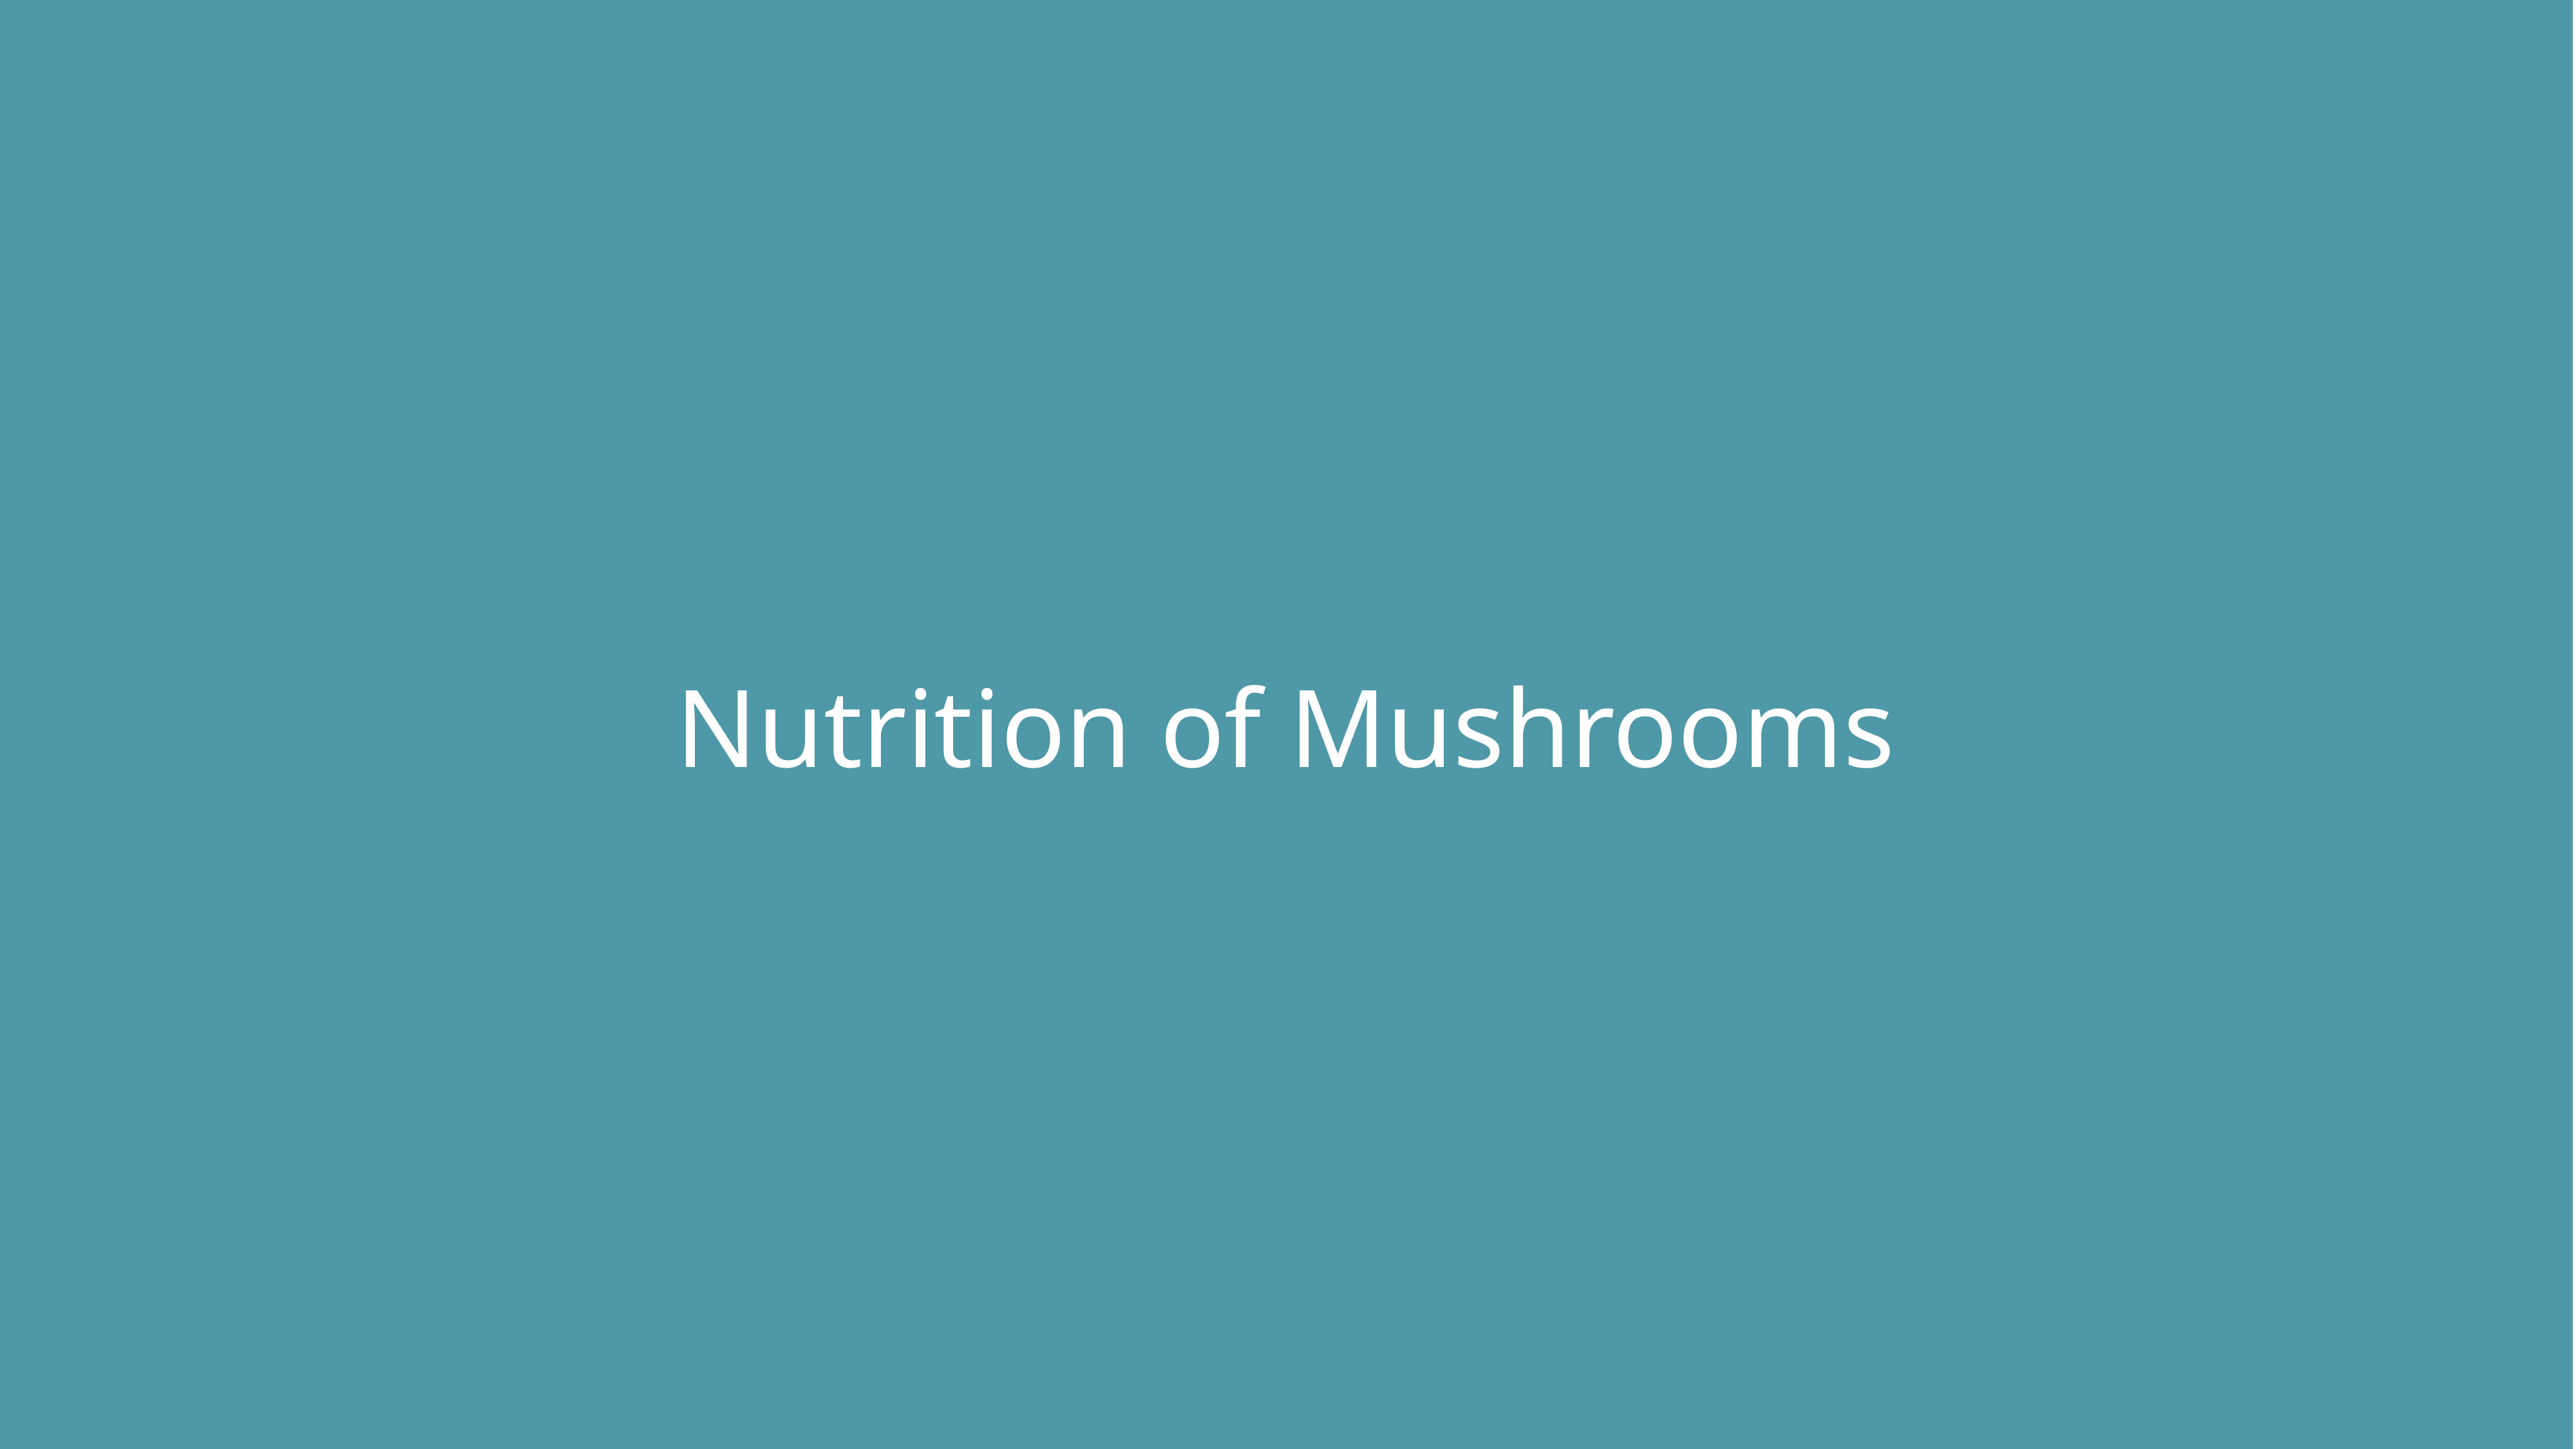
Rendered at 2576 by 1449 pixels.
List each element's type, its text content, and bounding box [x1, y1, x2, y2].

text_box [0, 0, 2573, 1449]
text_box Nutrition of Mushrooms [670, 654, 1906, 795]
